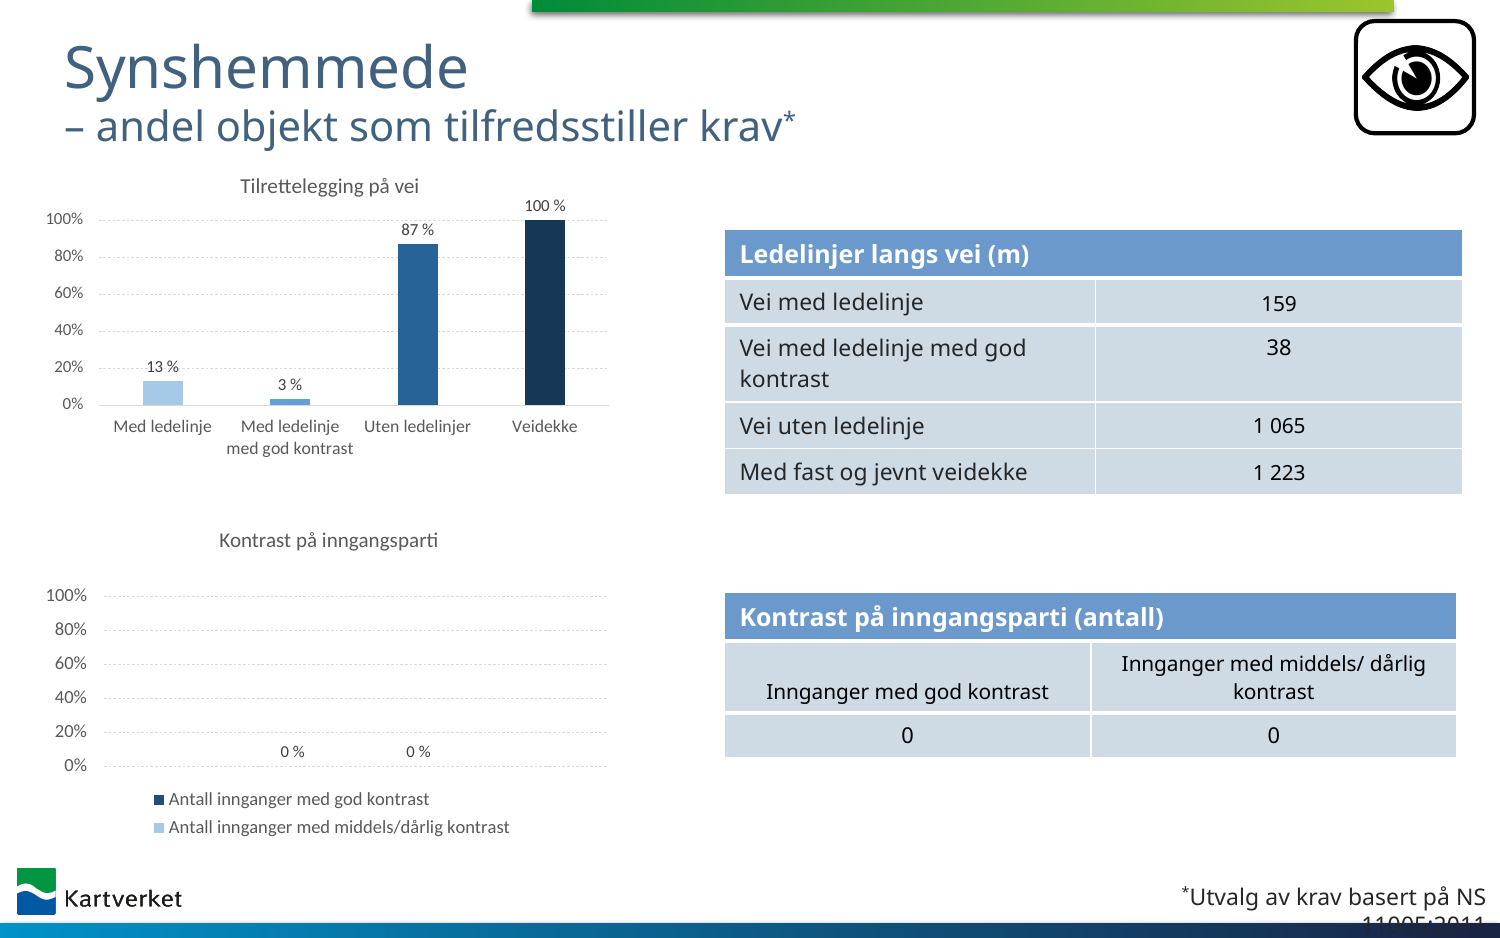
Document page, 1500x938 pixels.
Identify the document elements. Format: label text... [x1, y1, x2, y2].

table_cell Vei uten ledelinje [725, 403, 1095, 448]
table_cell Vei med ledelinje [725, 280, 1095, 323]
table_cell 1 065 [1096, 403, 1462, 448]
picture [41, 520, 617, 846]
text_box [1355, 20, 1475, 134]
table_cell 0 [725, 715, 1090, 757]
text_box Synshemmede – andel objekt som tilfredsstiller krav* [49, 24, 1431, 158]
table_cell 38 [1096, 327, 1462, 401]
text_box *Utvalg av krav basert på NS 11005:2011 [1068, 873, 1500, 938]
picture [41, 166, 619, 492]
table_cell Med fast og jevnt veidekke [725, 449, 1095, 494]
table_header Ledelinjer langs vei (m) [725, 230, 1462, 276]
table_cell 159 [1096, 280, 1462, 323]
table_cell Innganger med god kontrast [725, 643, 1090, 711]
table_cell Innganger med middels/ dårlig kontrast [1092, 643, 1456, 711]
table_cell Vei med ledelinje med god kontrast [725, 327, 1095, 401]
table_header Kontrast på inngangsparti (antall) [725, 593, 1456, 639]
table_cell 1 223 [1096, 449, 1462, 494]
table_cell 0 [1092, 715, 1456, 757]
